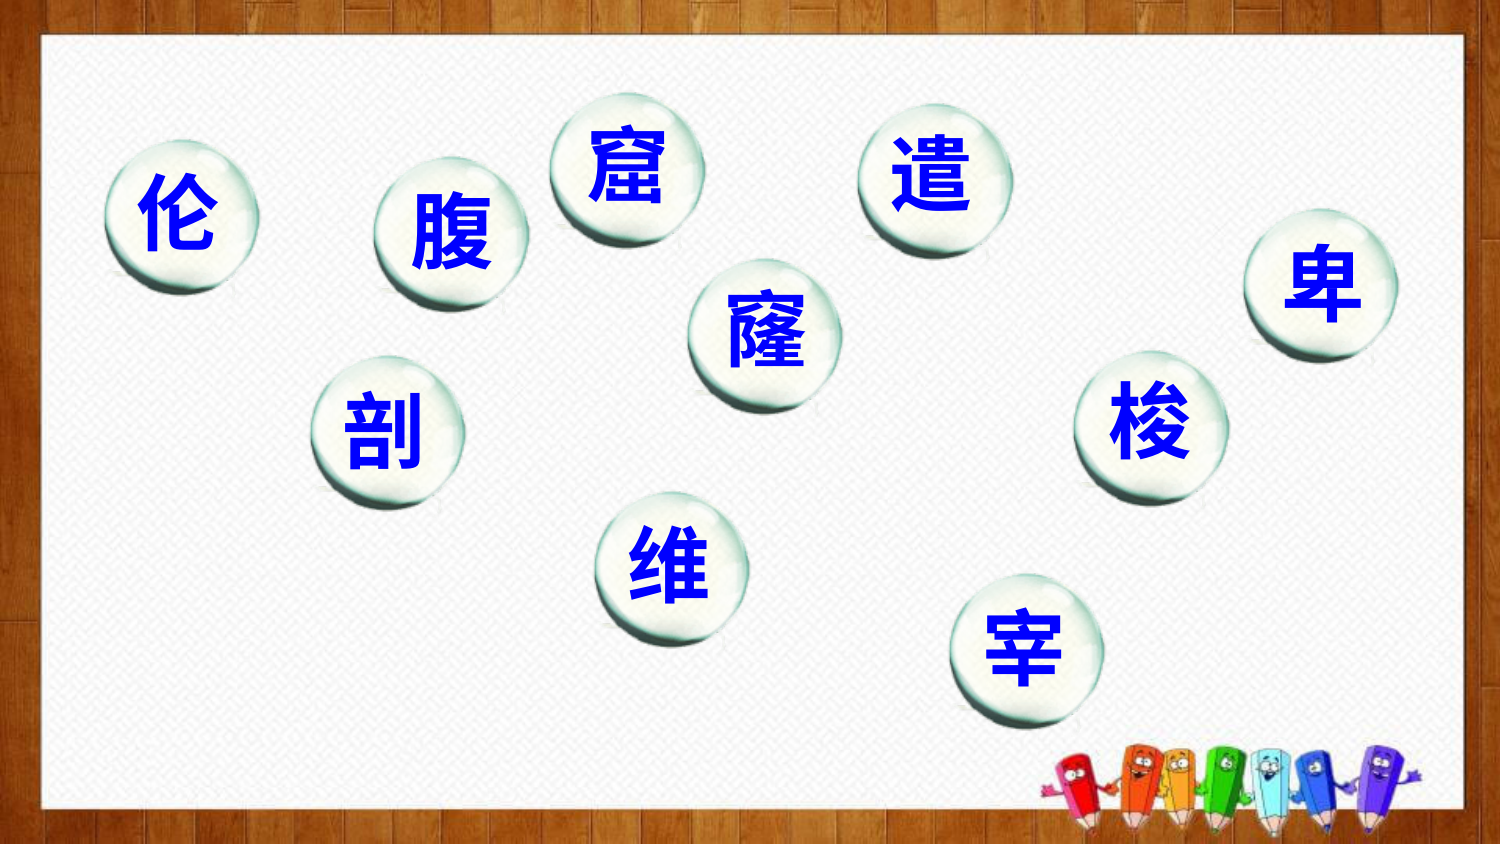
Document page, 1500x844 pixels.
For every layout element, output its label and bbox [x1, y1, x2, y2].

text_box [572, 487, 770, 655]
text_box [1052, 346, 1250, 514]
text_box [1222, 204, 1420, 372]
picture [0, 0, 1500, 844]
text_box [528, 88, 726, 257]
text_box [352, 152, 550, 320]
text_box [666, 254, 864, 422]
text_box [836, 99, 1034, 268]
text_box [83, 135, 281, 303]
text_box [928, 569, 1126, 737]
text_box [289, 350, 487, 519]
